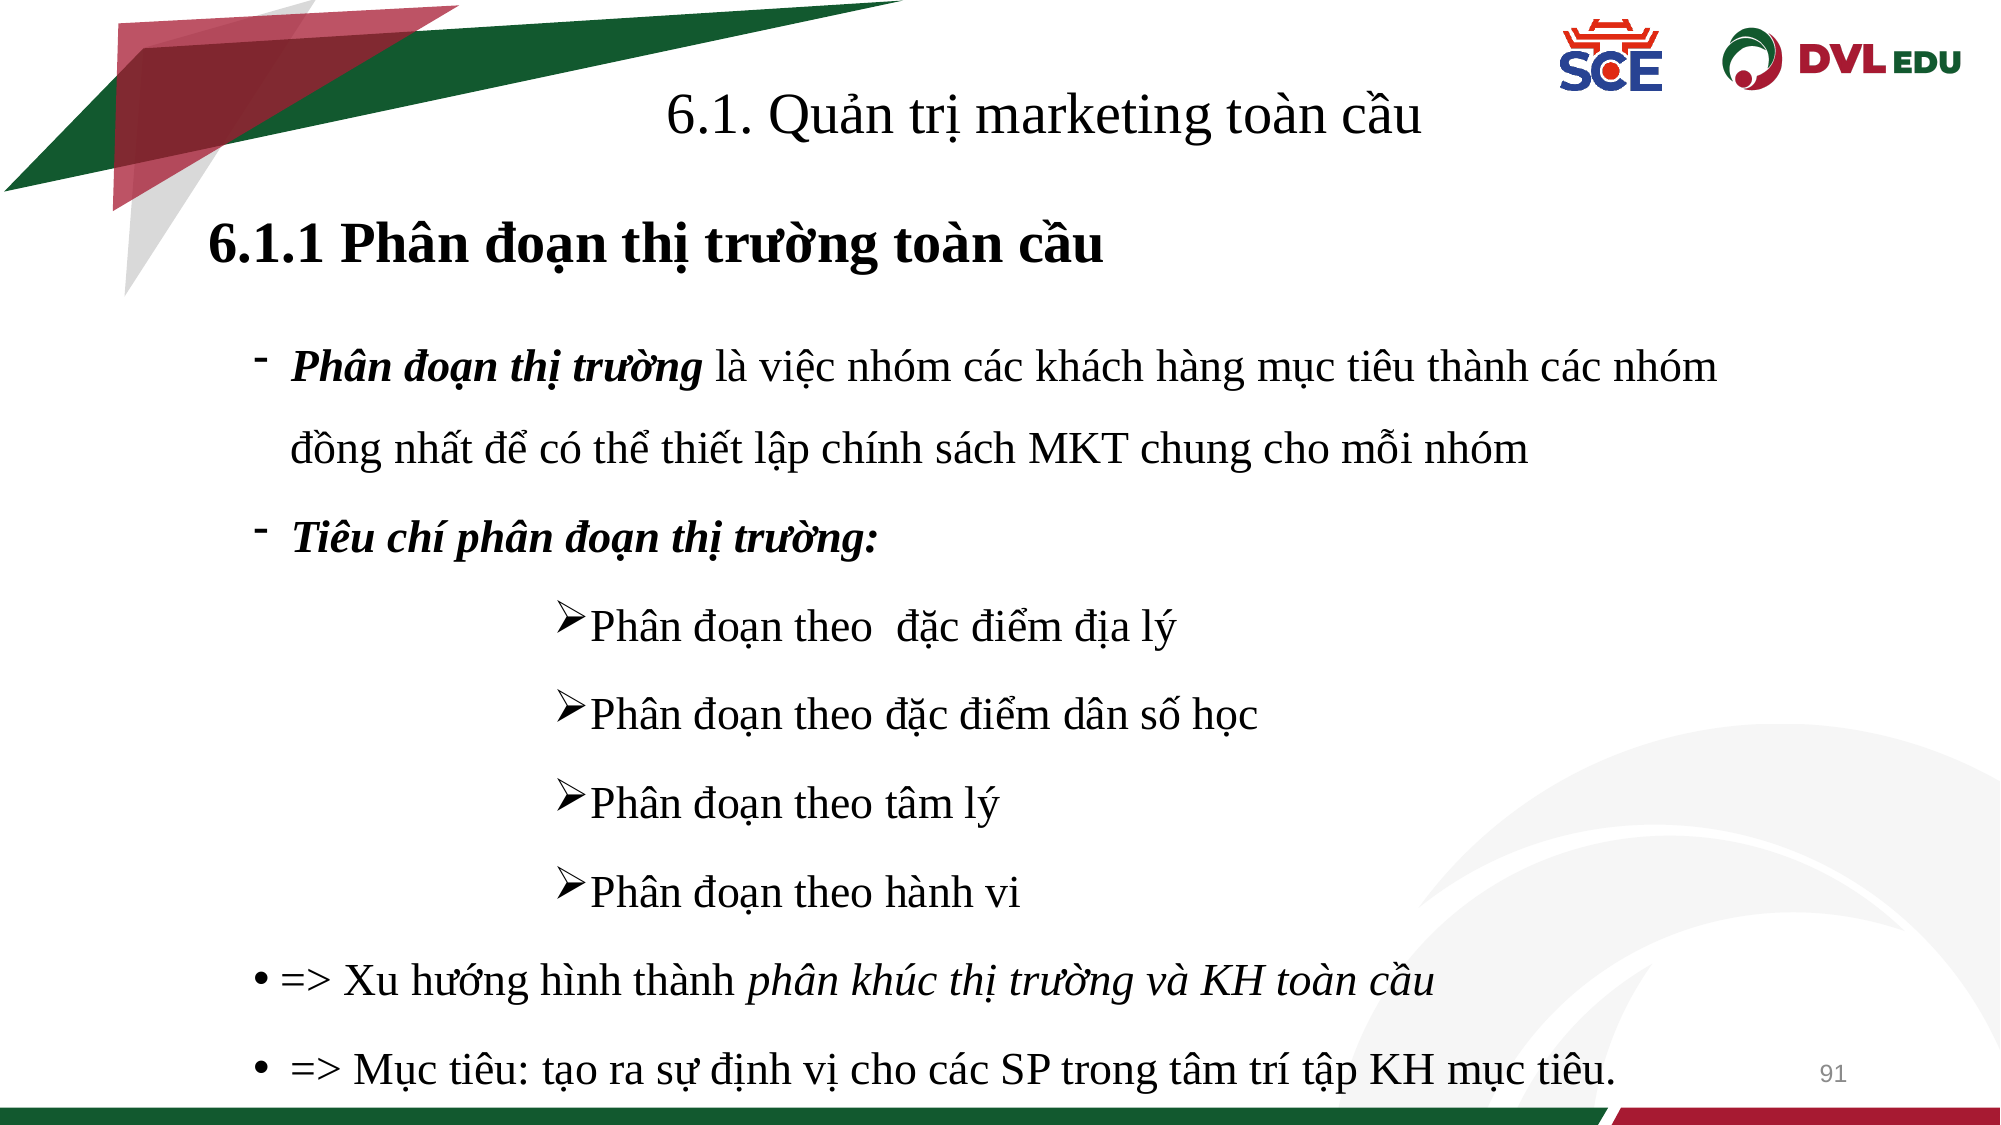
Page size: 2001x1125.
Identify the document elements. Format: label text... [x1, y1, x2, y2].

title 6.1. Quản trị marketing toàn cầu [651, 79, 1601, 221]
list Phân đoạn thị trường là việc nhóm các khách hàng mục tiêu thành các nhóm đồng nhất để có thể thiết lập chính sách MKT chung cho mỗi nhóm Tiêu chí phân đoạn thị trường: Phân đoạn theo đặc điểm địa lý Phân đoạn theo đặc điểm dân số học Phân đoạn theo tâm lý Phân đoạn theo hành vi => Xu hướng hình thành phân khúc thị trường và KH toàn cầu => Mục tiêu: tạo ra sự định vị cho các SP trong tâm trí tập KH mục tiêu. [238, 300, 1743, 1125]
picture [1559, 19, 1667, 91]
picture [1722, 27, 1961, 91]
text_box 6.1.1 Phân đoạn thị trường toàn cầu [208, 204, 1127, 275]
slide_number 91 [1743, 1042, 1863, 1103]
